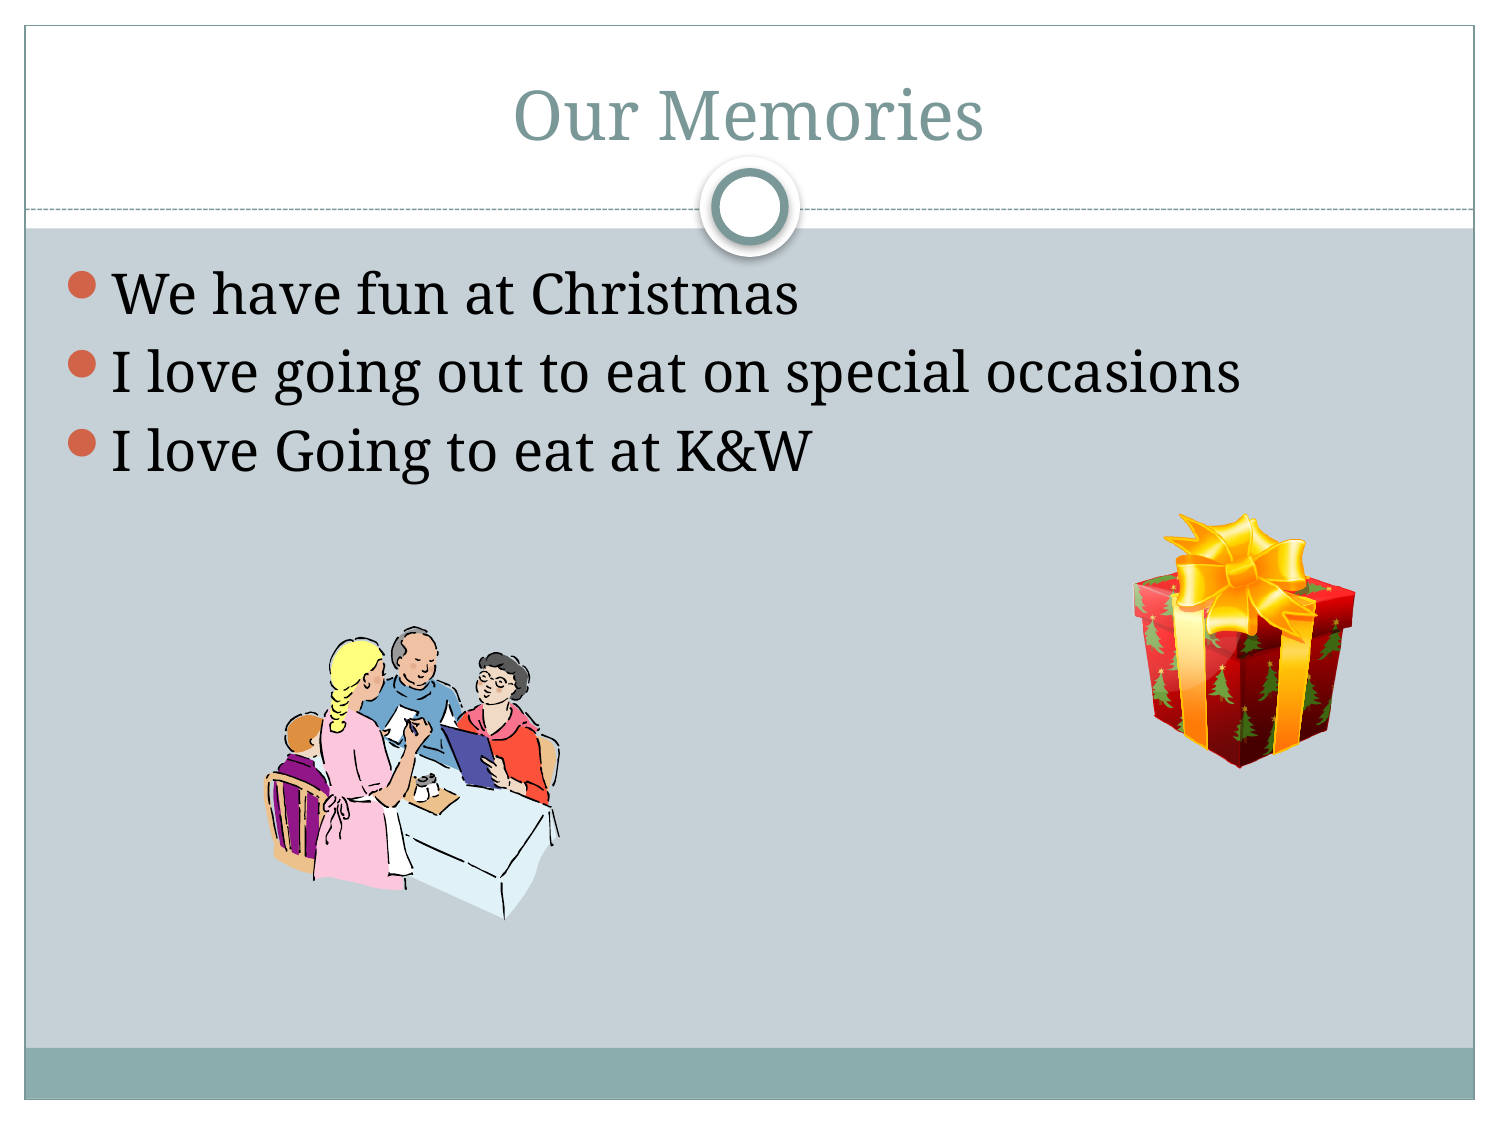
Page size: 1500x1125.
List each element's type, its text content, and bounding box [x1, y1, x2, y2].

picture [1099, 512, 1363, 776]
picture [262, 624, 562, 922]
title Our Memories [49, 37, 1450, 162]
list We have fun at Christmas I love going out to eat on special occasions I love Going to eat at K&W [49, 250, 1445, 1001]
